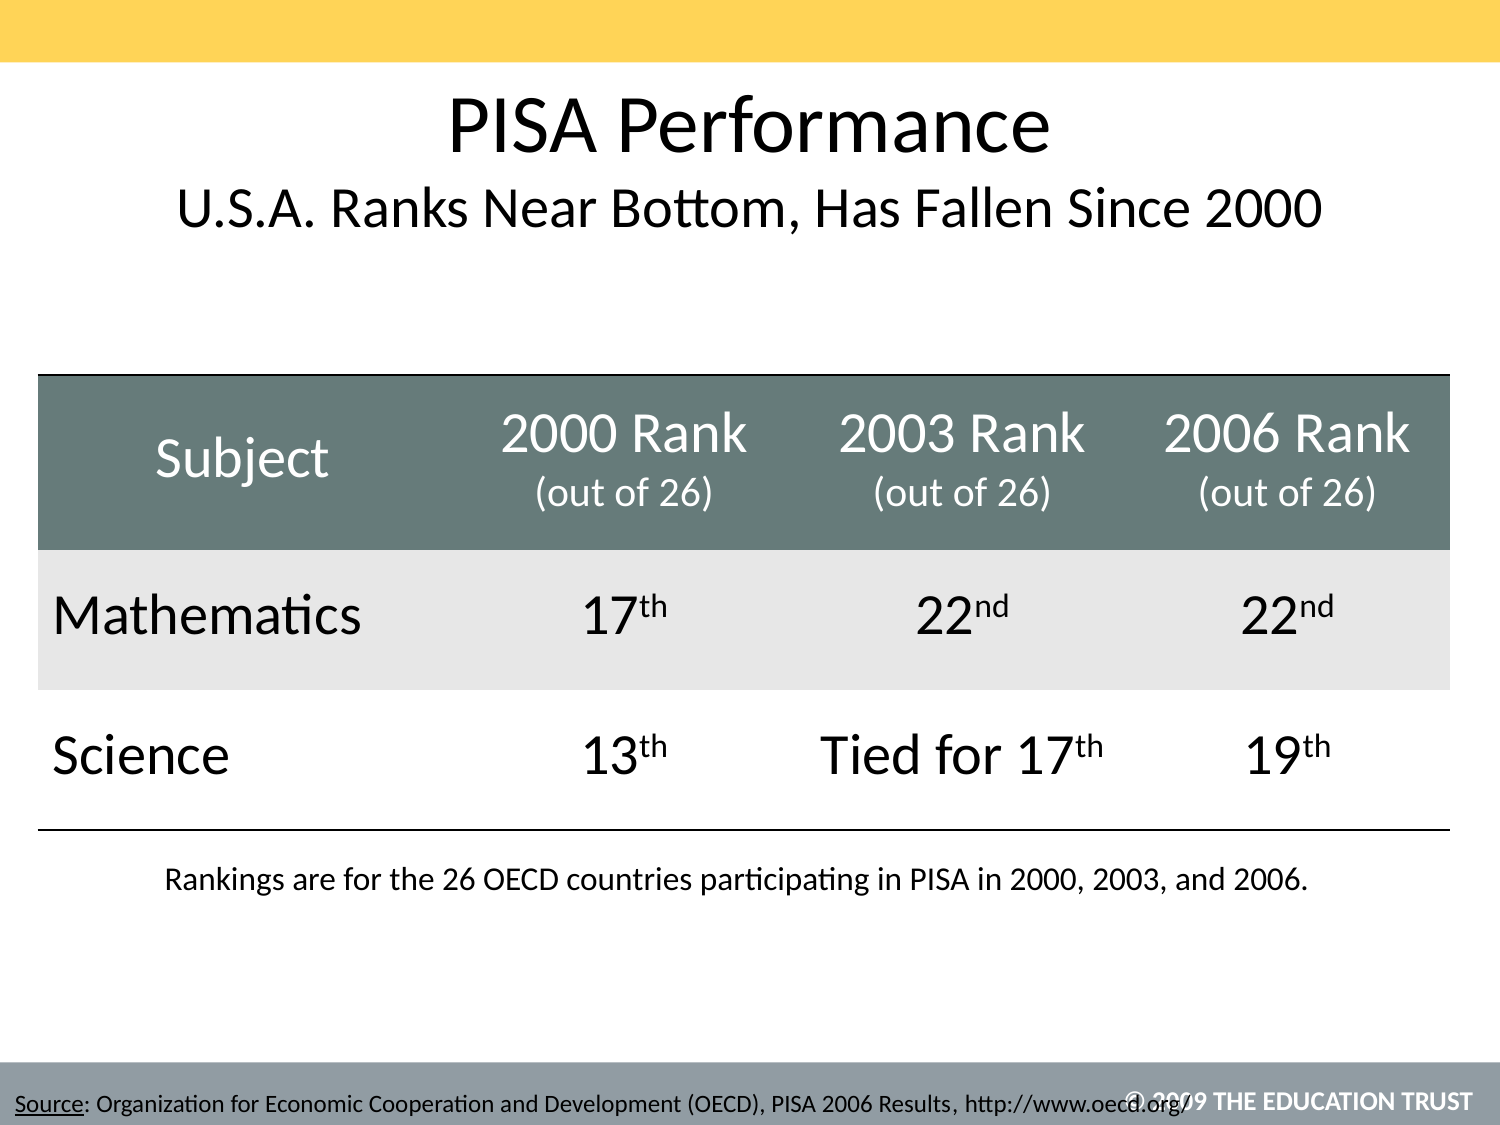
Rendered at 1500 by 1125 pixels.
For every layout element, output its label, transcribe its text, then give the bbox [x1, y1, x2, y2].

table_header 2006 Rank (out of 26) [1125, 376, 1450, 550]
text_box Source: Organization for Economic Cooperation and Development (OECD), PISA 2006 Results, http://www.oecd.org/ [0, 1079, 1388, 1125]
table_cell 22nd [800, 550, 1125, 690]
text_box Rankings are for the 26 OECD countries participating in PISA in 2000, 2003, and 2006. [37, 849, 1438, 905]
table_cell 17th [448, 550, 800, 690]
table_cell Tied for 17th [800, 690, 1125, 829]
table_header 2000 Rank (out of 26) [448, 376, 800, 550]
table_cell 19th [1125, 690, 1450, 829]
table_cell Science [38, 690, 448, 829]
title PISA Performance U.S.A. Ranks Near Bottom, Has Fallen Since 2000 [74, 44, 1426, 263]
table_header Subject [38, 376, 448, 550]
table_cell 13th [448, 690, 800, 829]
table_cell Mathematics [38, 550, 448, 690]
table_header 2003 Rank (out of 26) [800, 376, 1125, 550]
table_cell 22nd [1125, 550, 1450, 690]
